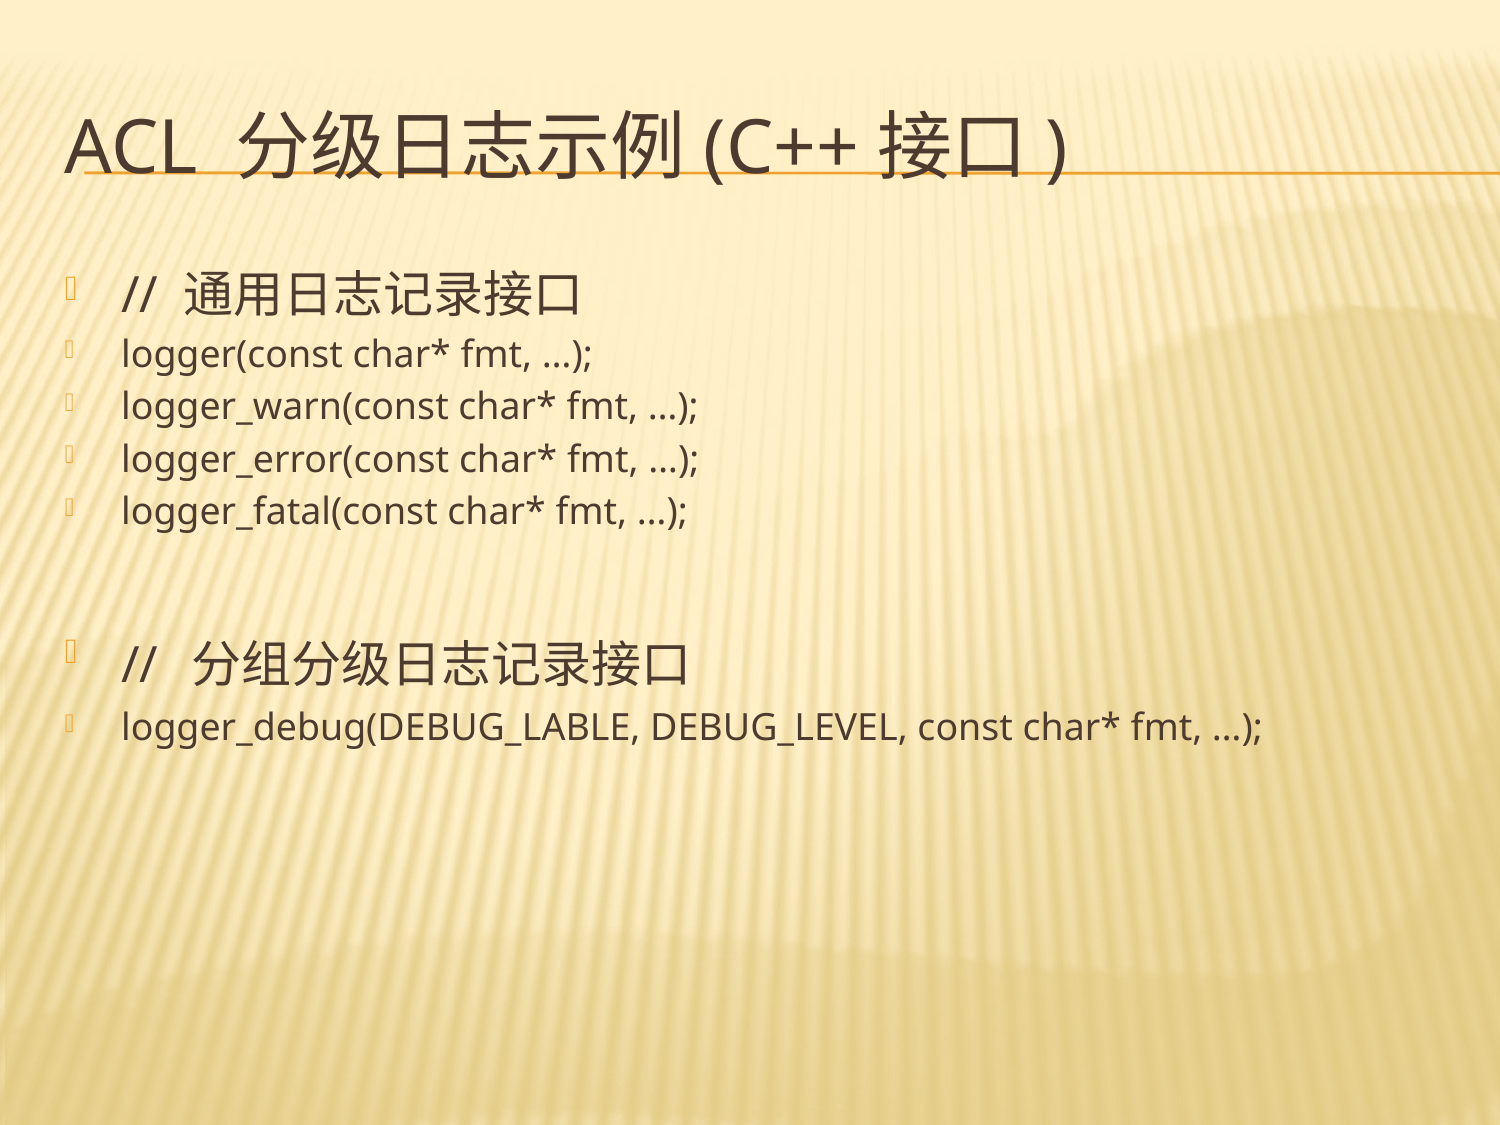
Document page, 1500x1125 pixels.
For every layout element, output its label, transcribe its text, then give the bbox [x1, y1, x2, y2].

title ACL 分级日志示例(C++接口) [50, 75, 1475, 213]
list // 通用日志记录接口 logger(const char* fmt, …); logger_warn(const char* fmt, …); logger_error(const char* fmt, …); logger_fatal(const char* fmt, …); // 分组分级日志记录接口 logger_debug(DEBUG_LABLE, DEBUG_LEVEL, const char* fmt, …); [50, 254, 1475, 998]
